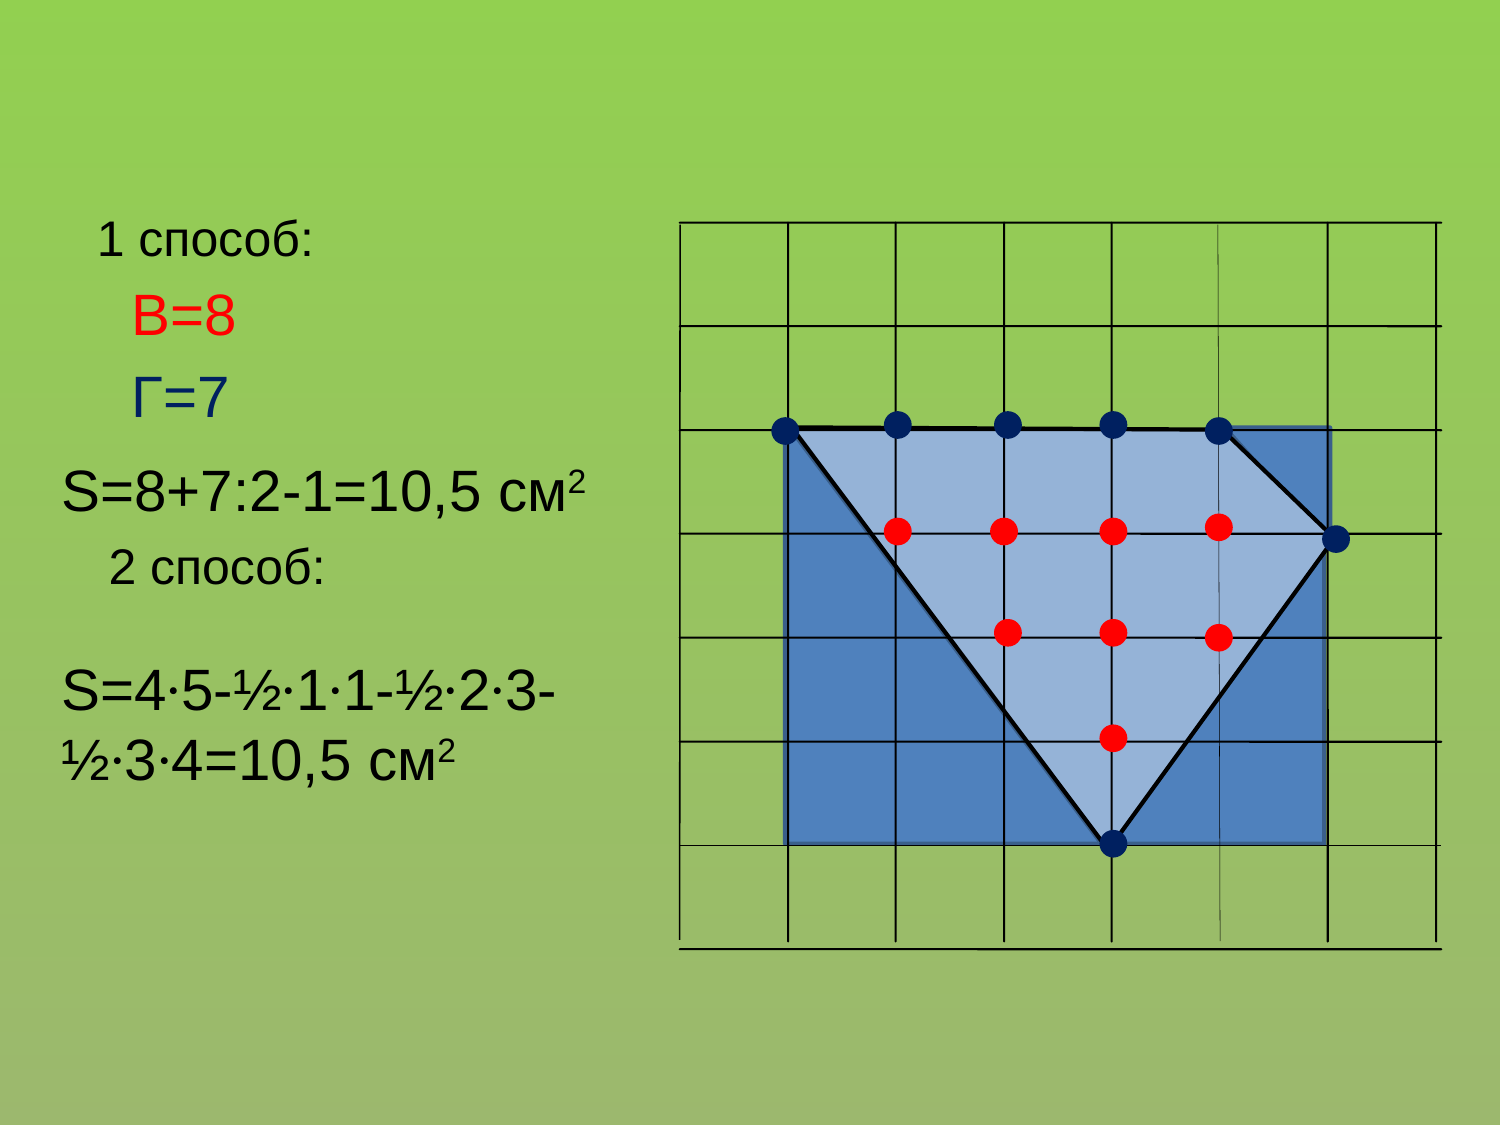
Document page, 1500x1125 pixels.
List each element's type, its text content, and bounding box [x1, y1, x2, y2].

text_box В=8 [117, 269, 610, 355]
text_box 1 способ: [82, 199, 493, 274]
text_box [679, 222, 1442, 950]
text_box S=4∙5-½∙1∙1-½∙2∙3-½∙3∙4=10,5 см2 [46, 644, 645, 800]
text_box Г=7 [117, 351, 375, 437]
text_box 2 способ: [93, 527, 504, 603]
text_box S=8+7:2-1=10,5 см2 [46, 445, 610, 531]
